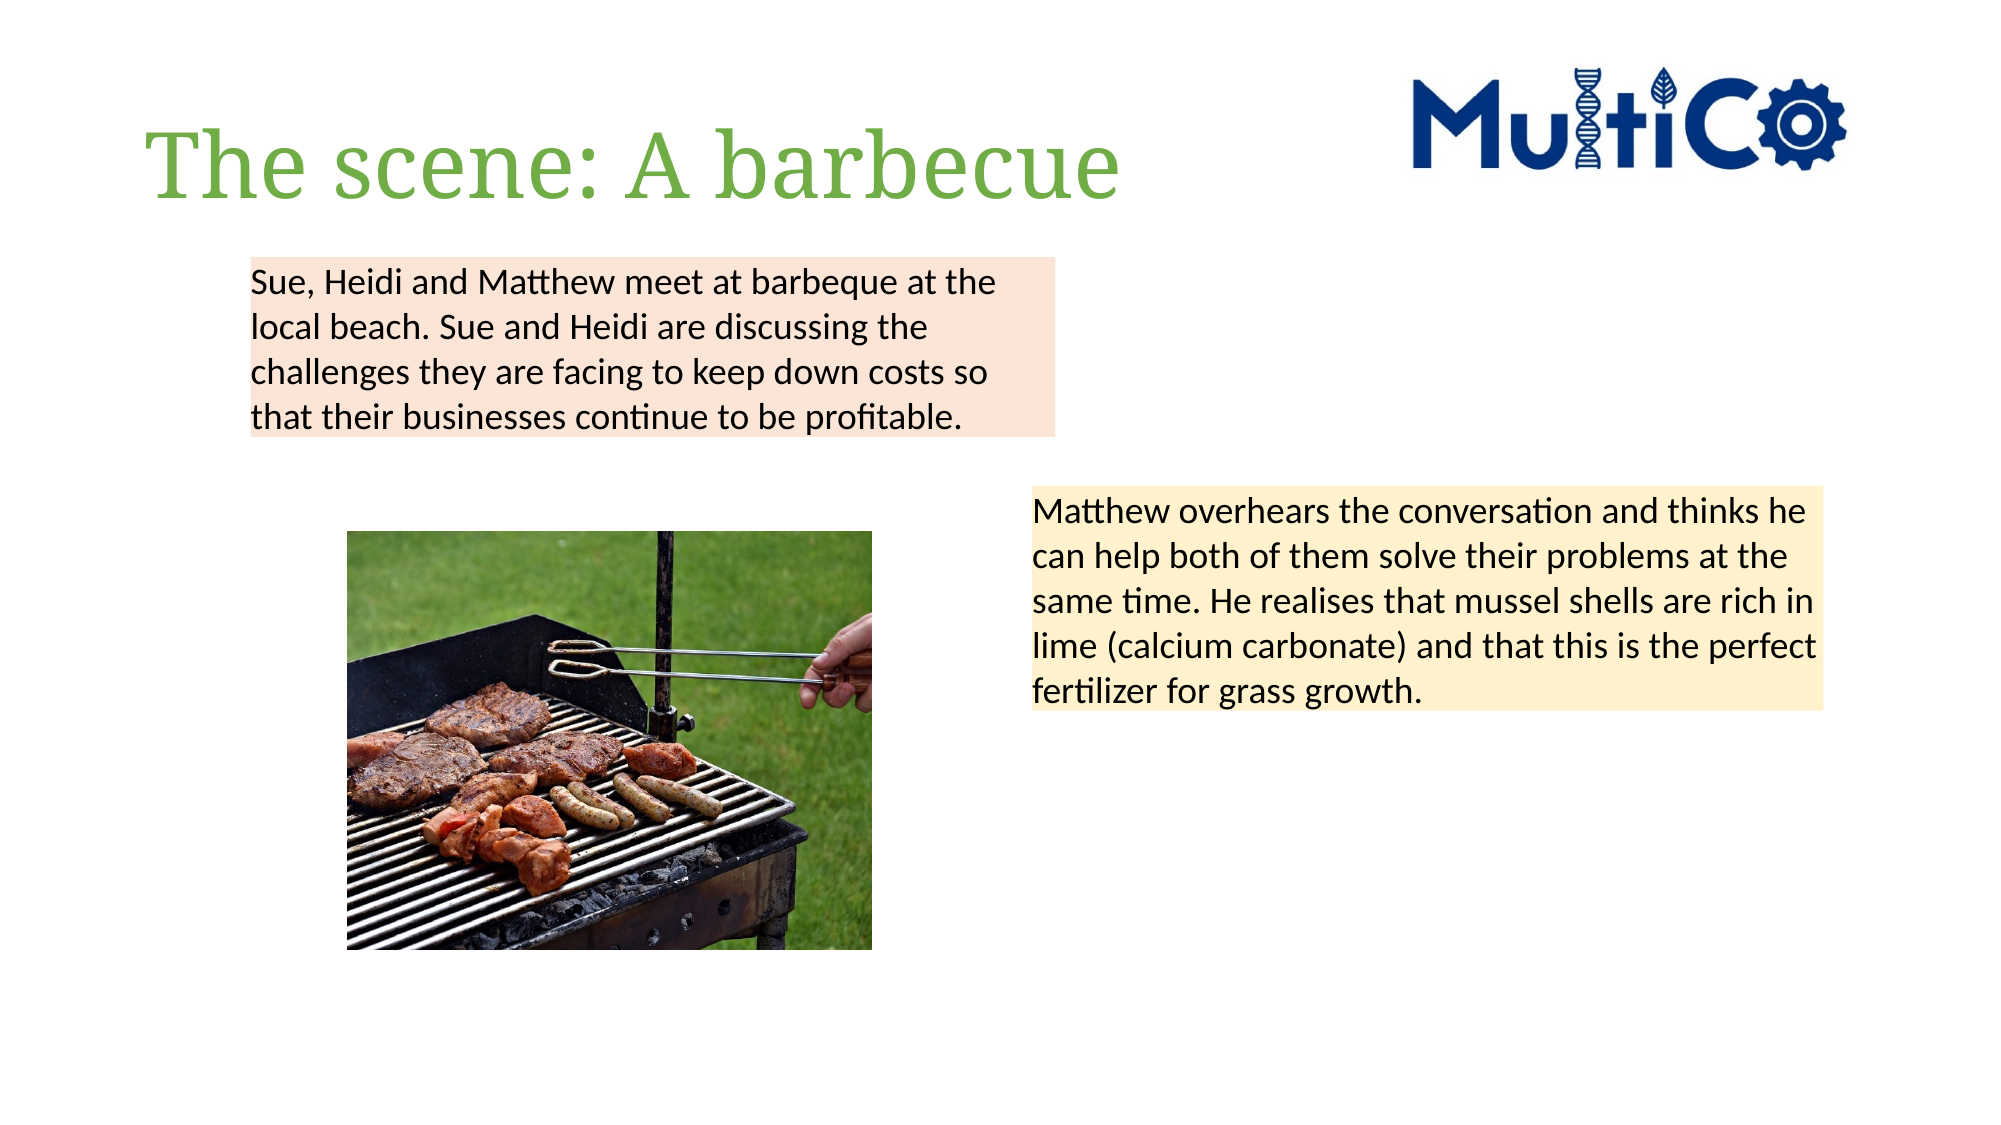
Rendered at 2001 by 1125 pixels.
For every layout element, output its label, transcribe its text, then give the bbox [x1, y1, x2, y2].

title The scene: A barbecue [136, 59, 1863, 278]
picture [1396, 45, 1863, 192]
picture [347, 530, 872, 950]
text_box Sue, Heidi and Matthew meet at barbeque at the local beach. Sue and Heidi are discussing the challenges they are facing to keep down costs so that their businesses continue to be profitable. [250, 256, 1056, 437]
text_box Matthew overhears the conversation and thinks he can help both of them solve their problems at the same time. He realises that mussel shells are rich in lime (calcium carbonate) and that this is the perfect fertilizer for grass growth. [1032, 485, 1824, 711]
